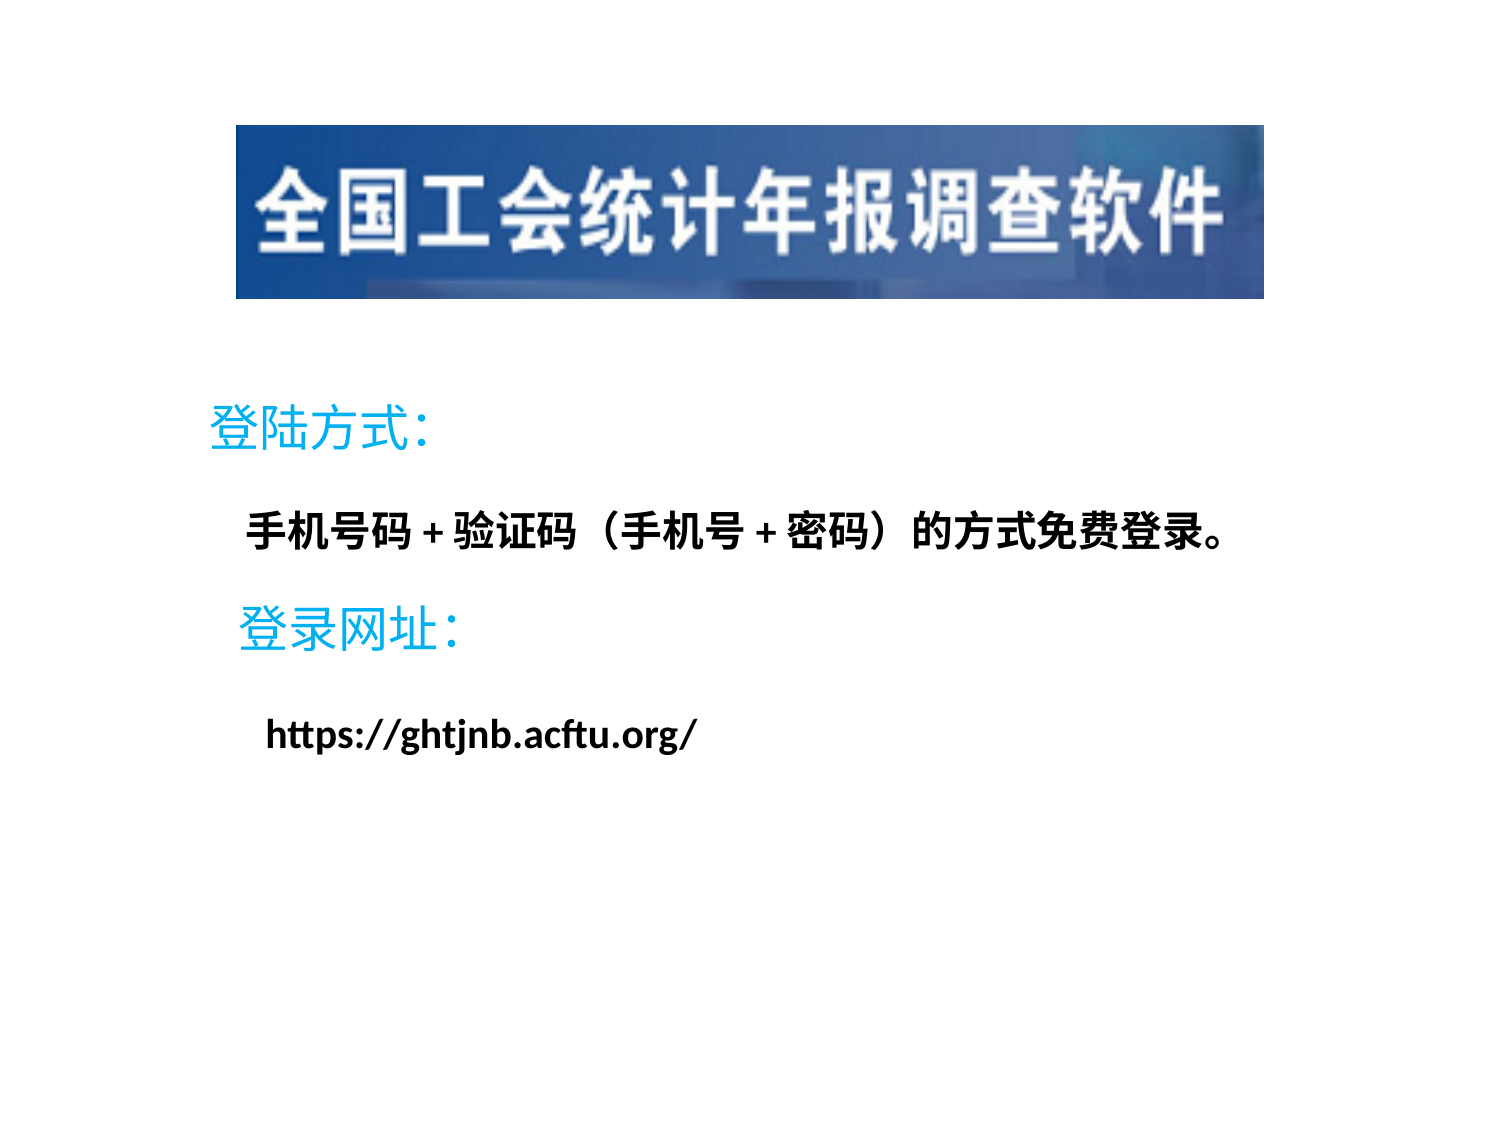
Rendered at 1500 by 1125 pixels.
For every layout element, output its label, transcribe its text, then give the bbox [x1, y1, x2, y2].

title 登陆方式： 手机号码+验证码（手机号+密码）的方式免费登录。 登录网址： https://ghtjnb.acftu.org/ [148, 390, 1378, 768]
text_box [135, 97, 1365, 300]
picture [236, 125, 1264, 299]
